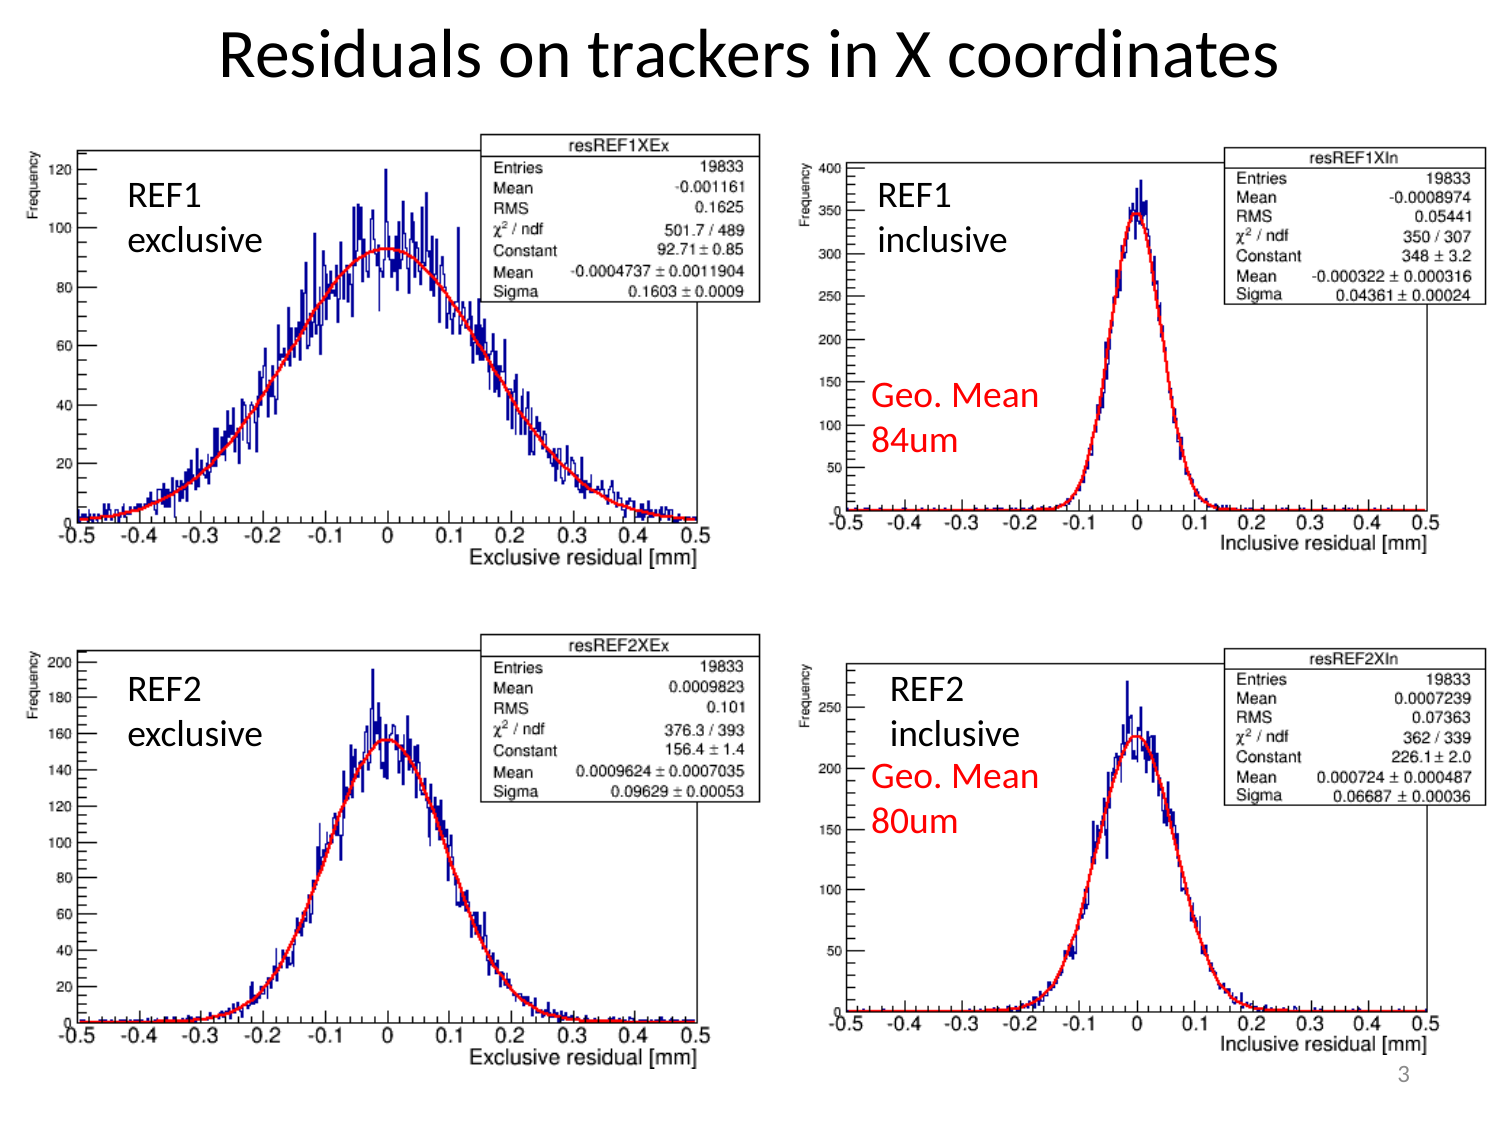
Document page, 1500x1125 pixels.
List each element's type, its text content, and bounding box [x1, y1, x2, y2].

picture [0, 604, 1500, 1069]
title Residuals on trackers in X coordinates [75, 0, 1425, 100]
picture [0, 104, 1500, 569]
slide_number 3 [1074, 1064, 1425, 1103]
